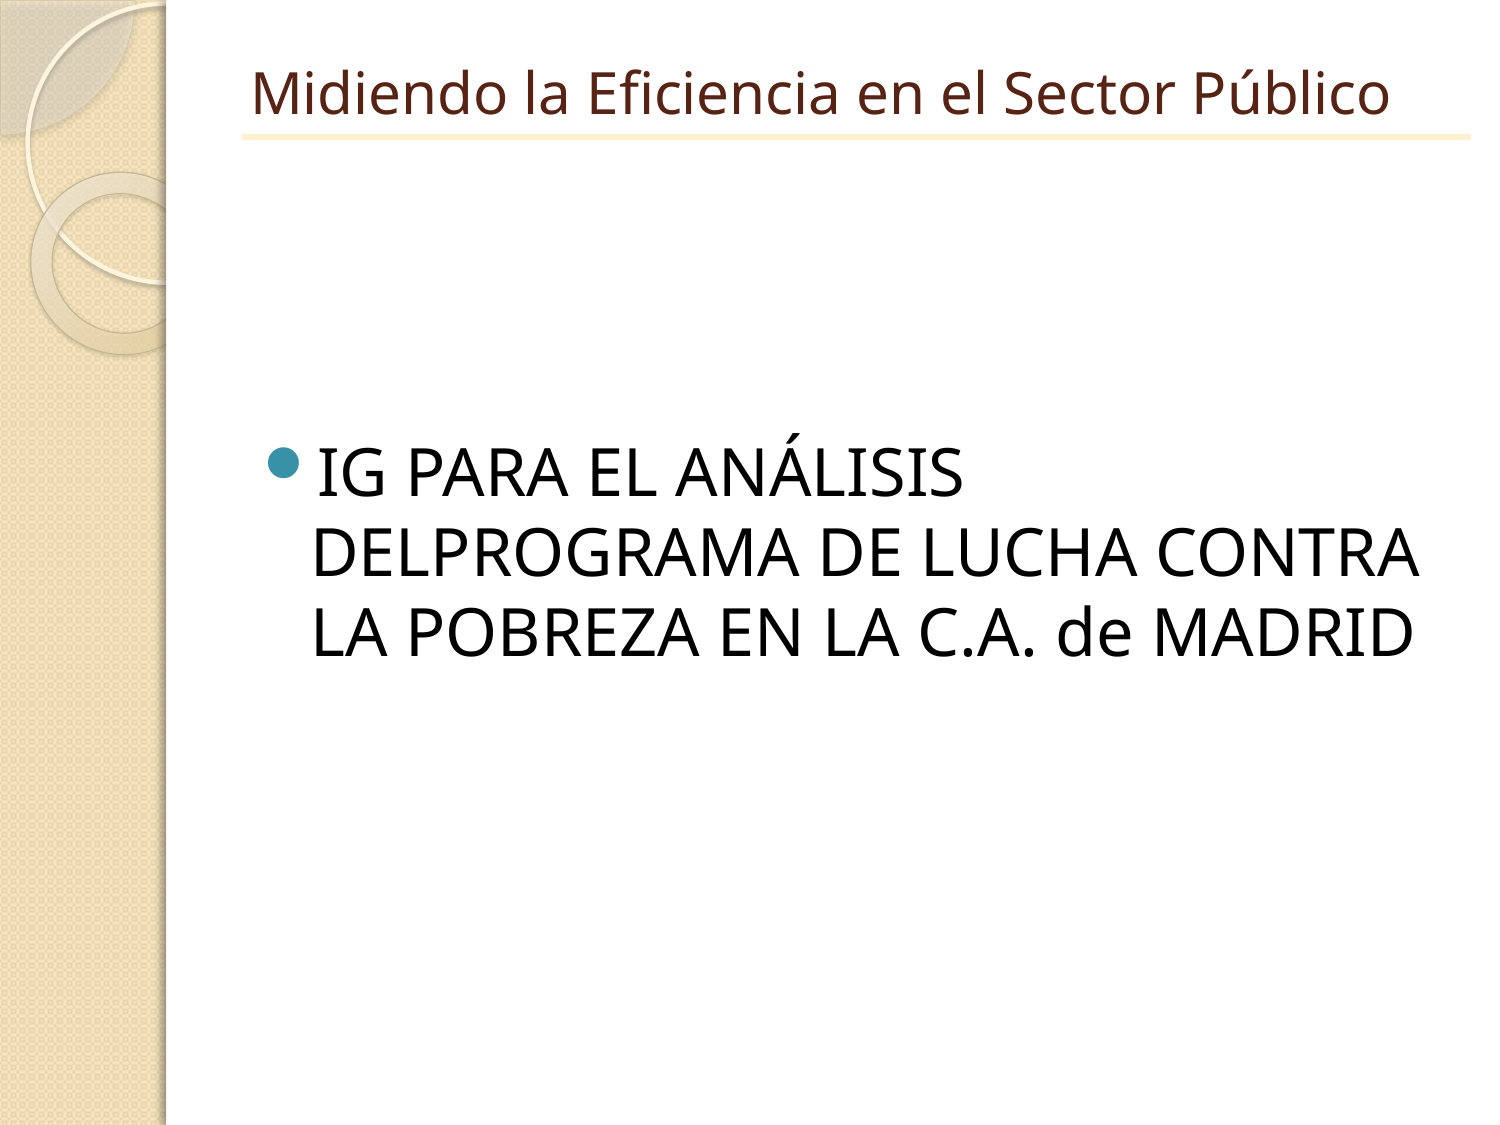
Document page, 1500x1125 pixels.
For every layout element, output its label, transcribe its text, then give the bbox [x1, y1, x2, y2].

list IG PARA EL ANÁLISIS DELPROGRAMA DE LUCHA CONTRA LA POBREZA EN LA C.A. de MADRID [235, 237, 1466, 1025]
title Midiendo la Eficiencia en el Sector Público [235, 45, 1466, 138]
